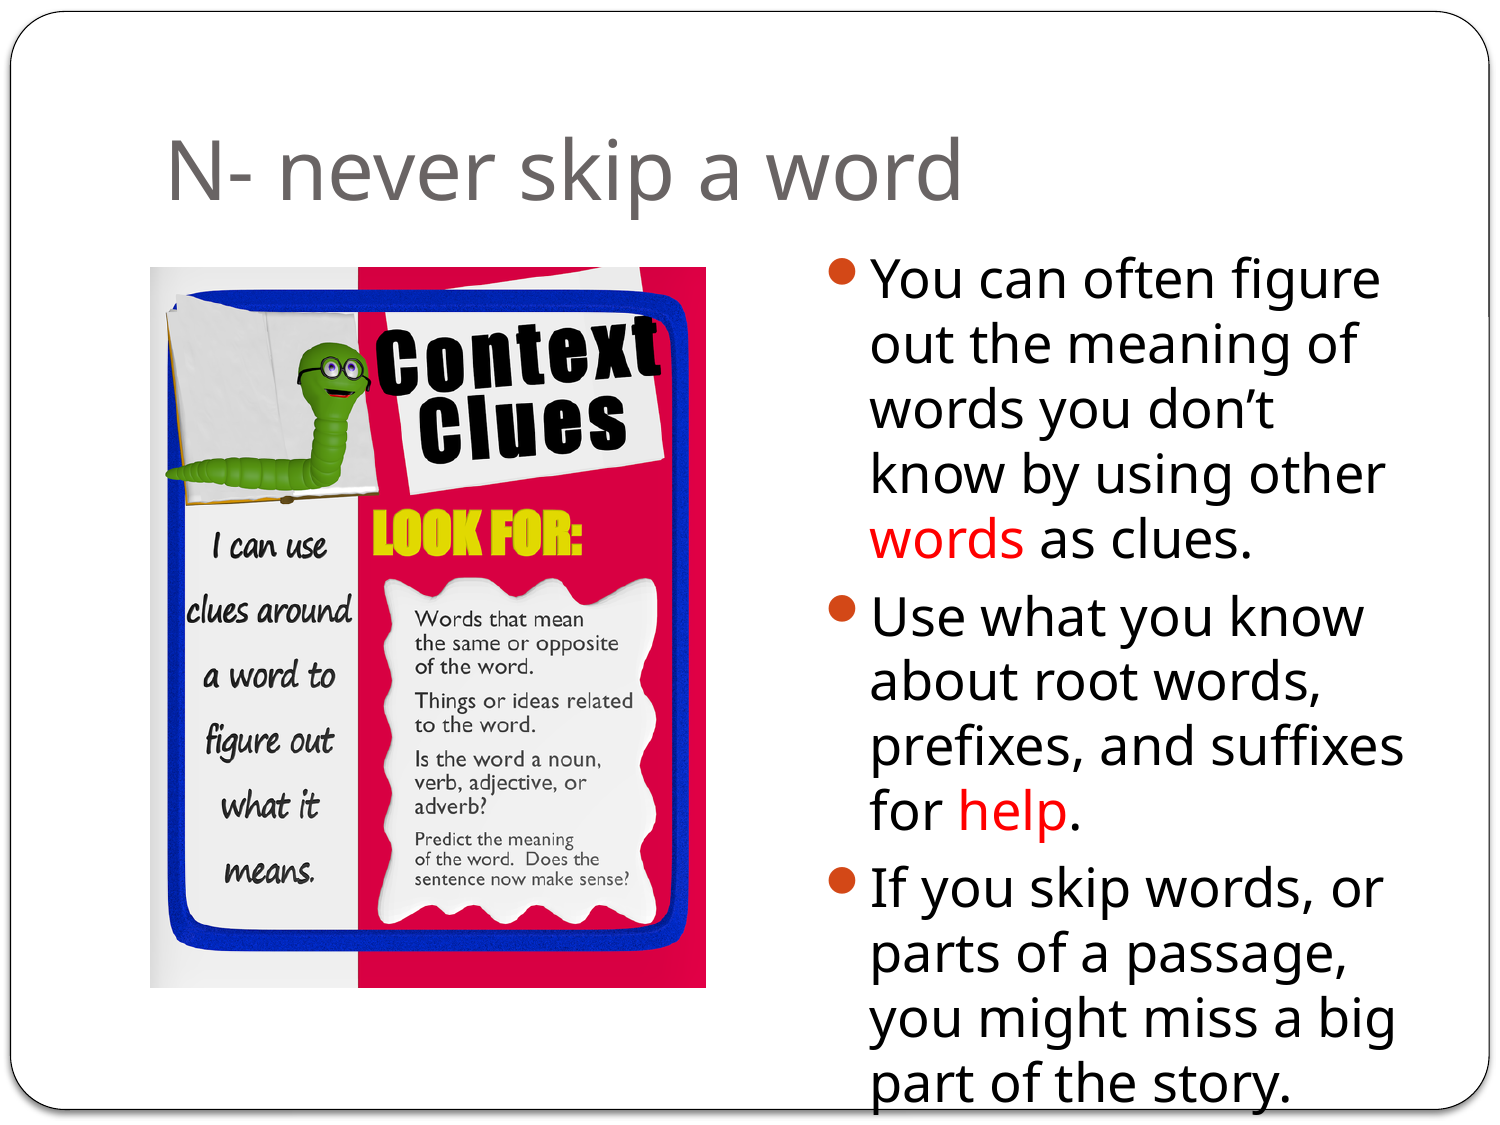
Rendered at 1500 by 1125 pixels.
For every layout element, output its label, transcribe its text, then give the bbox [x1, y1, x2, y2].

title N- never skip a word [150, 45, 1425, 233]
list You can often figure out the meaning of words you don’t know by using other words as clues. Use what you know about root words, prefixes, and suffixes for help. If you skip words, or parts of a passage, you might miss a big part of the story. [810, 237, 1425, 988]
picture [149, 267, 707, 988]
